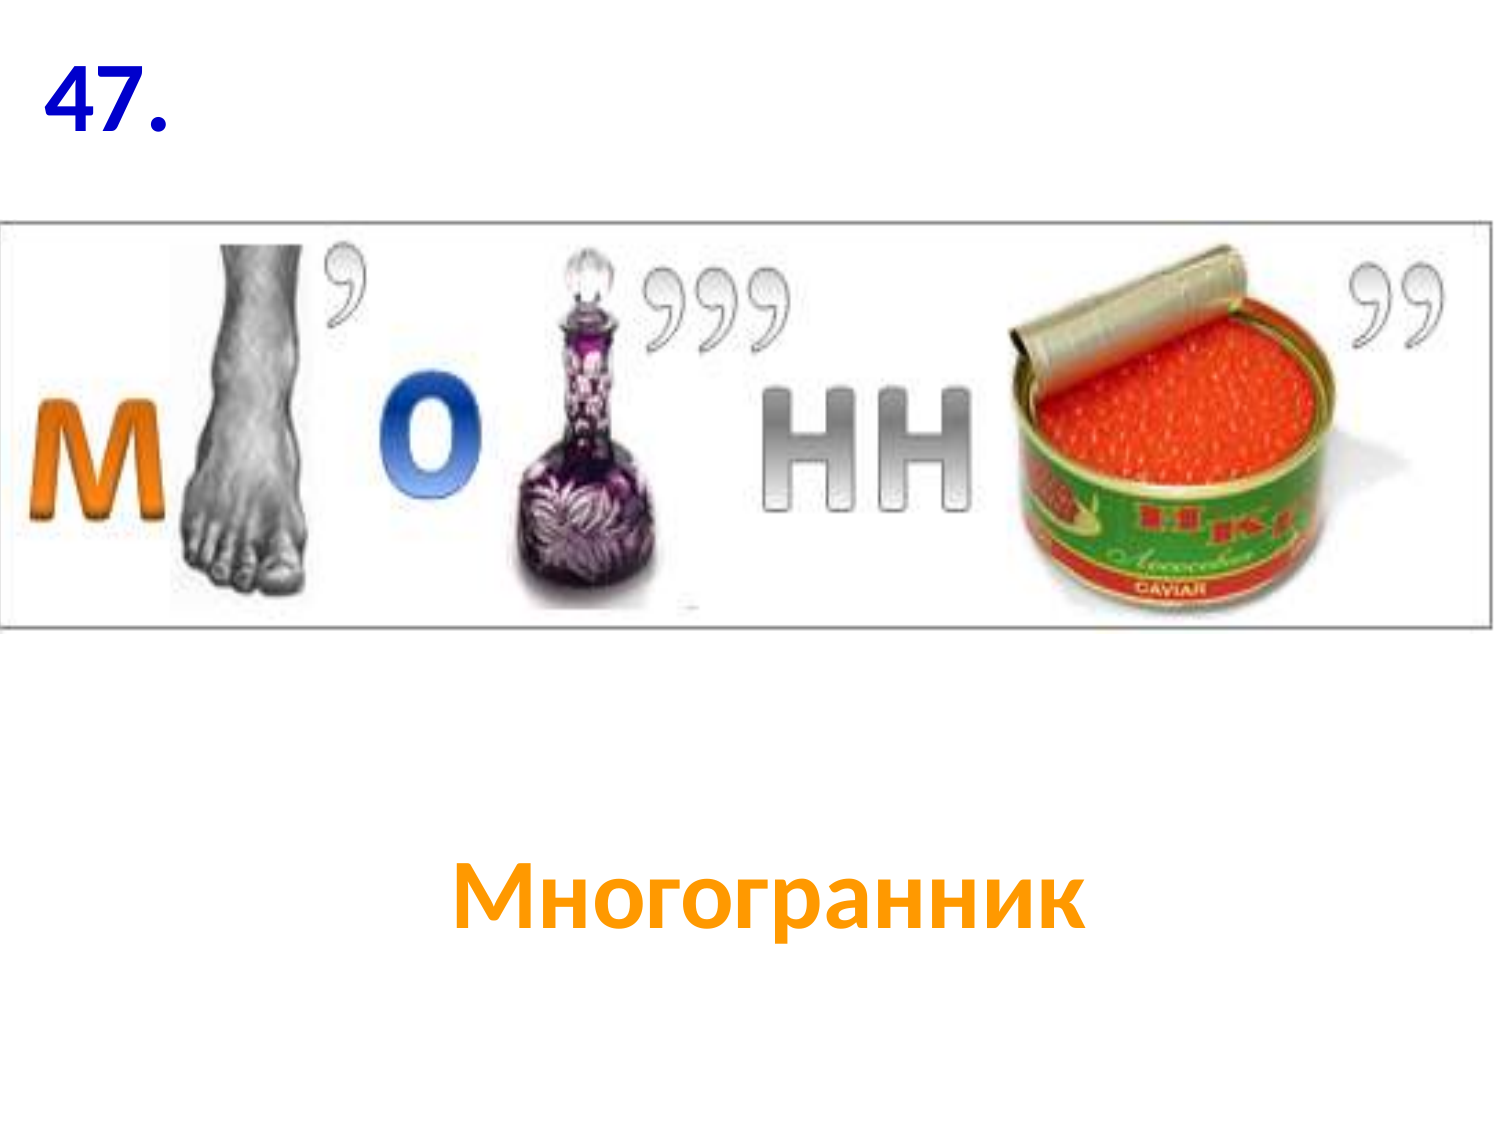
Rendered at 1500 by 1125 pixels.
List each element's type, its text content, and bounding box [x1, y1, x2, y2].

text_box 47. [29, 24, 242, 160]
picture [0, 219, 1496, 634]
text_box Многогранник [360, 821, 1178, 1002]
